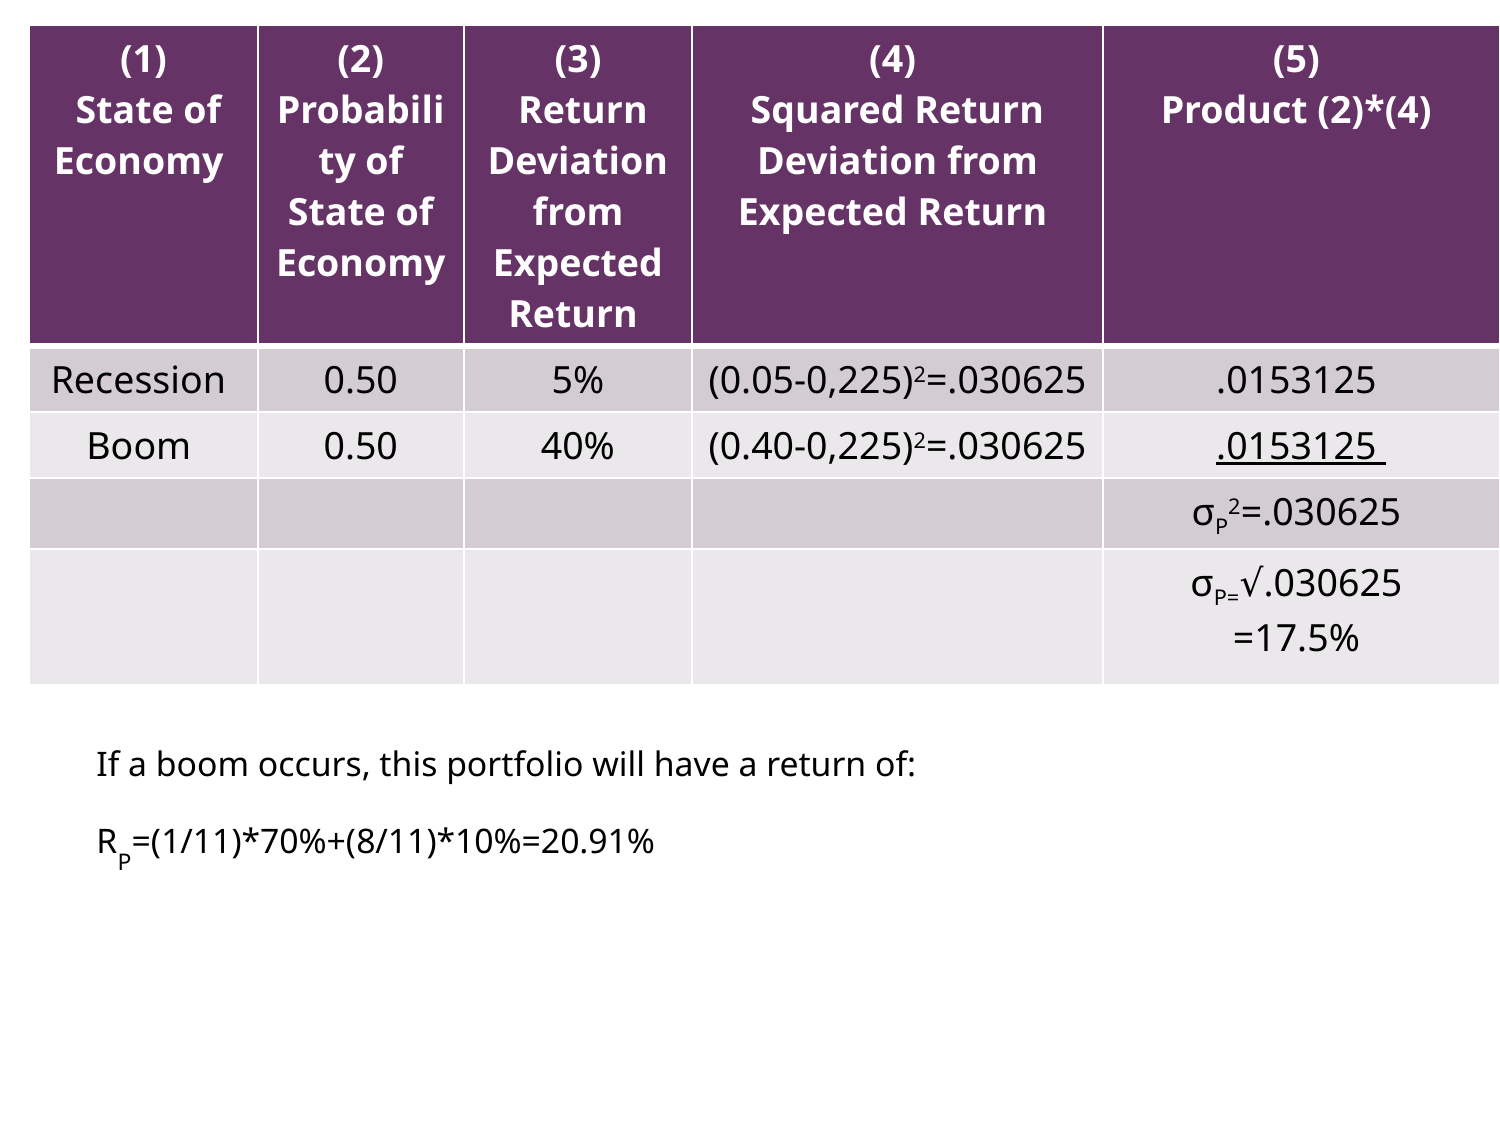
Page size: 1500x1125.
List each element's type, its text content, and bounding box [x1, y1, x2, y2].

table_cell [465, 550, 691, 684]
table_cell 5% [465, 349, 691, 411]
table_cell [465, 479, 691, 548]
table_cell σP2=.030625 [1104, 479, 1499, 548]
table_header (1) State of Economy [30, 26, 257, 343]
table_cell σP=√.030625 =17.5% [1104, 550, 1499, 684]
table_cell [30, 479, 257, 548]
table_cell .0153125 [1104, 349, 1499, 411]
table_cell (0.40-0,225)2=.030625 [693, 413, 1102, 477]
table_cell 0.50 [259, 349, 463, 411]
table_header (3) Return Deviation from Expected Return [465, 26, 691, 343]
table_cell [259, 550, 463, 684]
table_header (4) Squared Return Deviation from Expected Return [693, 26, 1102, 343]
text_box If a boom occurs, this portfolio will have a return of: RP=(1/11)*70%+(8/11)*10%=20.91% [81, 721, 1229, 890]
table_cell 40% [465, 413, 691, 477]
table_cell [259, 479, 463, 548]
table_cell [693, 550, 1102, 684]
table_cell 0.50 [259, 413, 463, 477]
table_cell .0153125 [1104, 413, 1499, 477]
table_header (2) Probability of State of Economy [259, 26, 463, 343]
table_cell Boom [30, 413, 257, 477]
table_cell (0.05-0,225)2=.030625 [693, 349, 1102, 411]
table_header (5) Product (2)*(4) [1104, 26, 1499, 343]
table_cell [693, 479, 1102, 548]
table_cell Recession [30, 349, 257, 411]
table_cell [30, 550, 257, 684]
